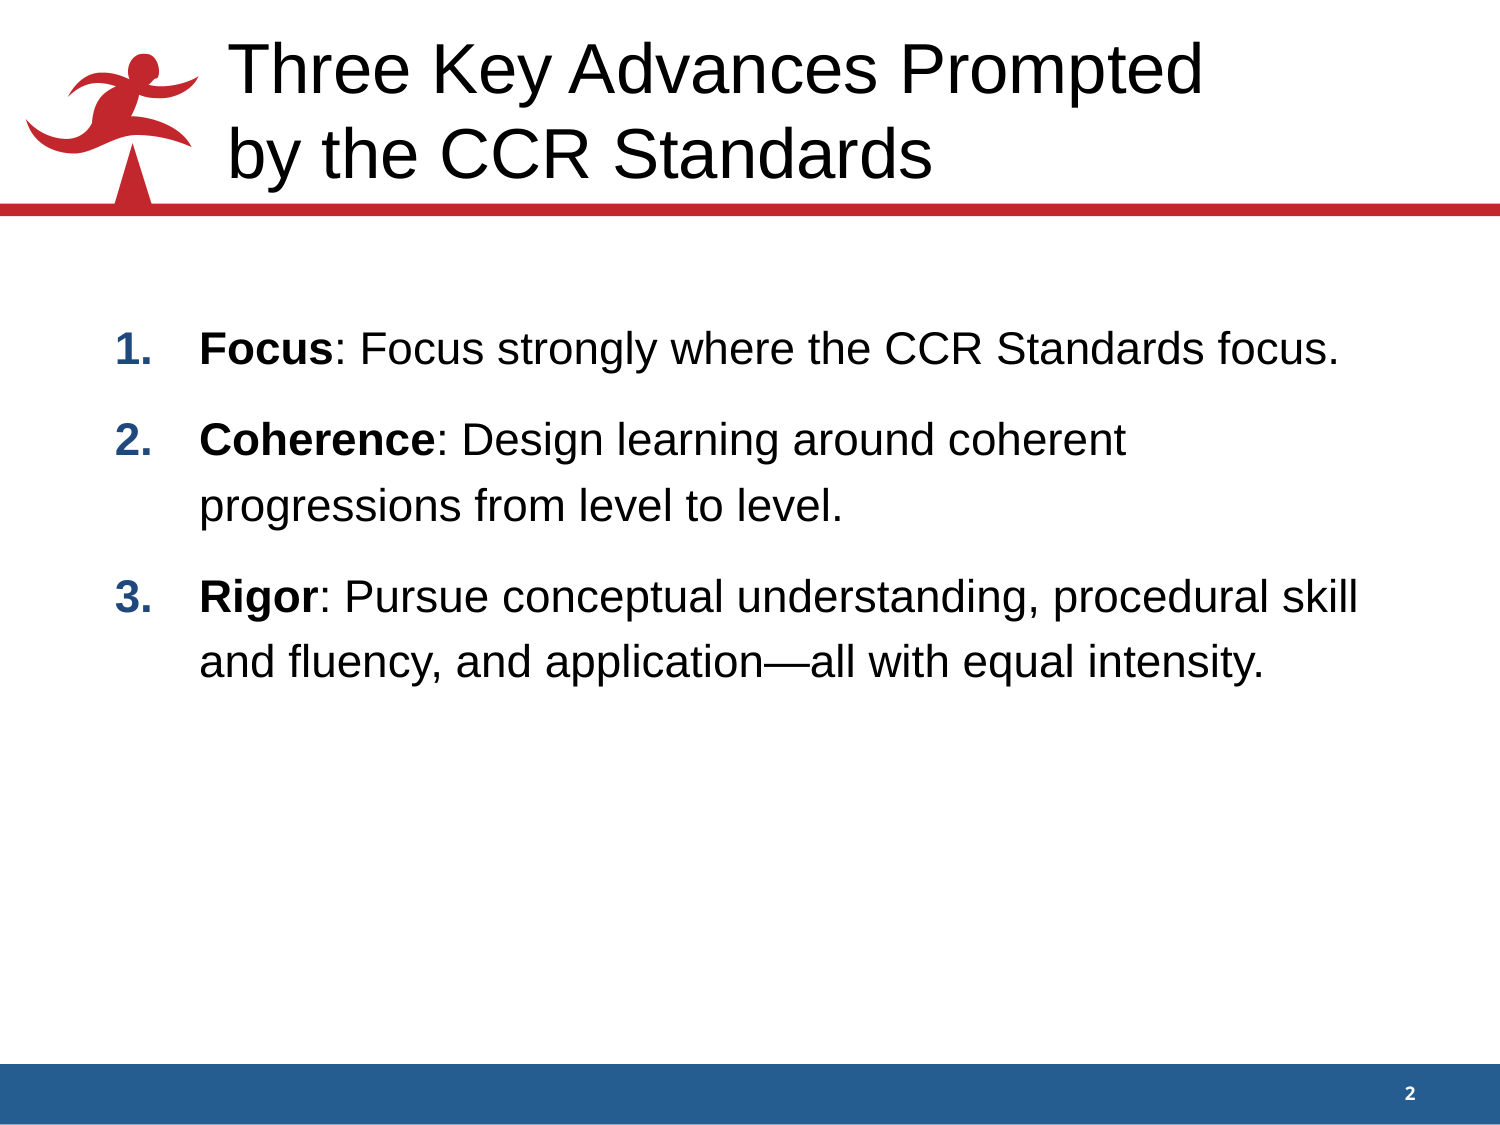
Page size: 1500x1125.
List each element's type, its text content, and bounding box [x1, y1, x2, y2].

picture [0, 0, 1500, 1125]
title Three Key Advances Prompted by the CCR Standards [212, 50, 1375, 200]
list Focus: Focus strongly where the CCR Standards focus. Coherence: Design learning around coherent progressions from level to level. Rigor: Pursue conceptual understanding, procedural skill and fluency, and application—all with equal intensity. [99, 299, 1400, 949]
